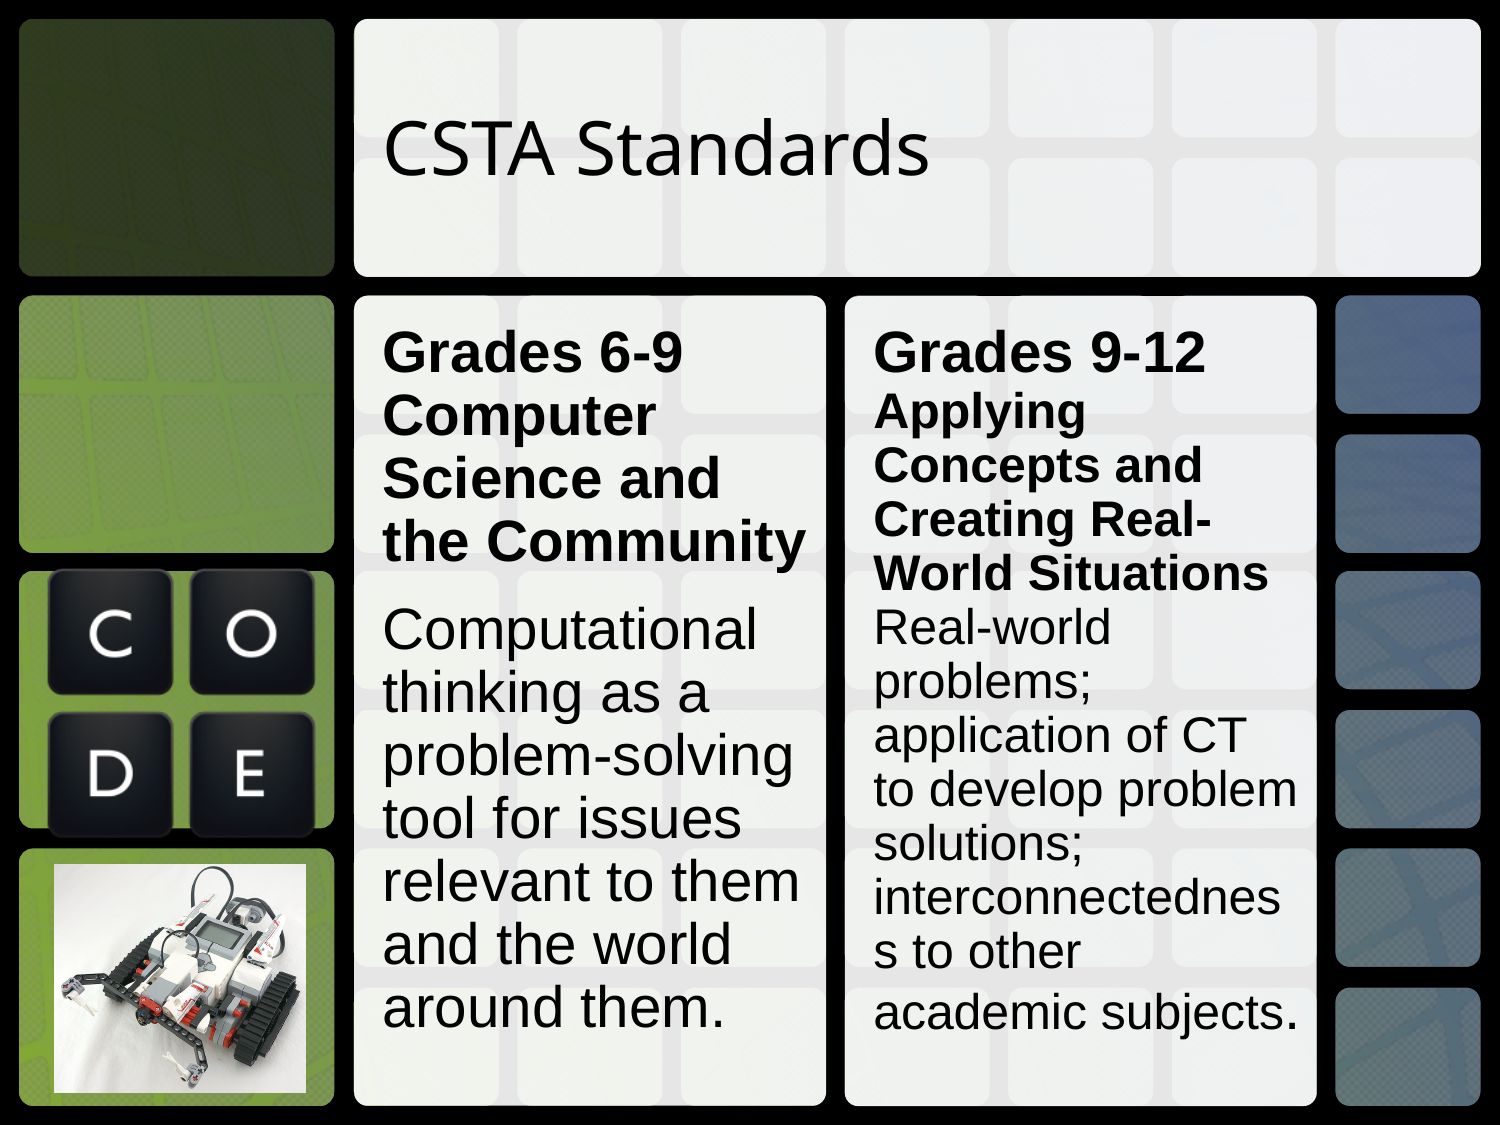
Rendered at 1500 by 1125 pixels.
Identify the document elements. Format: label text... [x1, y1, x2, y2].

picture [19, 296, 335, 1106]
list Grades 9-12 Applying Concepts and Creating Real-World Situations Real-world problems; application of CT to develop problem solutions; interconnectedness to other academic subjects. [858, 314, 1317, 1106]
picture [19, 19, 334, 276]
picture [1336, 988, 1480, 1106]
picture [1336, 710, 1480, 828]
title CSTA Standards [367, 24, 1468, 277]
picture [1336, 296, 1480, 413]
picture [1336, 571, 1480, 689]
list Grades 6-9 Computer Science and the Community Computational thinking as a problem-solving tool for issues relevant to them and the world around them. [367, 314, 827, 1106]
picture [1336, 435, 1480, 553]
picture [1336, 849, 1480, 966]
